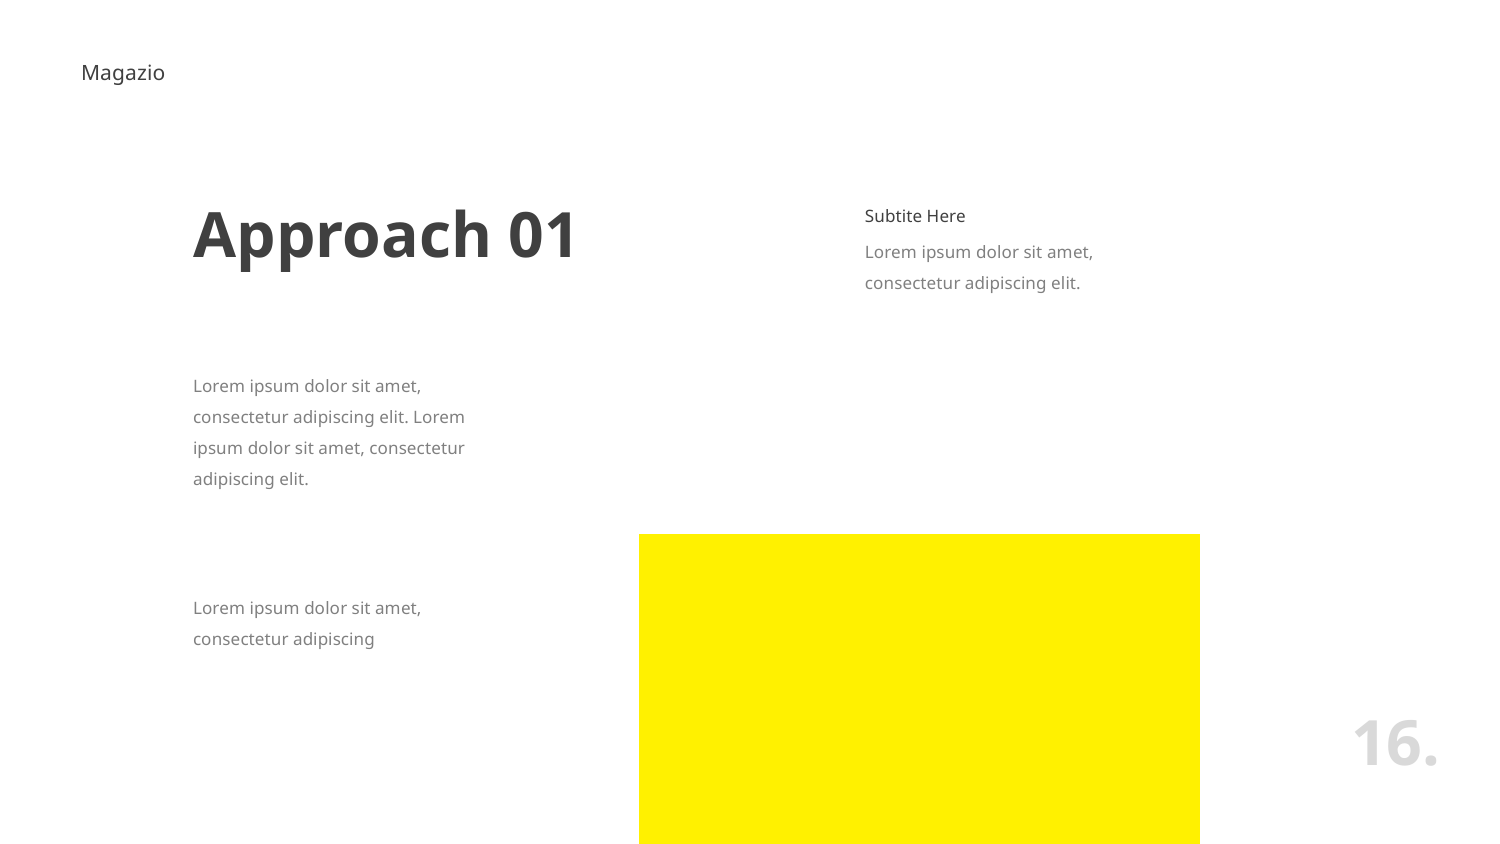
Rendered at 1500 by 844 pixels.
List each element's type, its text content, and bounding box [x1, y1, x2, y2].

text_box Lorem ipsum dolor sit amet, consectetur adipiscing elit. Lorem ipsum dolor sit amet, consectetur adipiscing elit. [178, 357, 529, 496]
text_box Magazio [66, 52, 257, 93]
text_box Subtite Here [850, 187, 1200, 223]
text_box Lorem ipsum dolor sit amet, consectetur adipiscing [178, 579, 529, 656]
picture [639, 534, 1200, 844]
text_box Lorem ipsum dolor sit amet, consectetur adipiscing elit. [850, 223, 1200, 301]
text_box 16. [1336, 695, 1500, 786]
text_box Approach 01 [178, 187, 690, 277]
